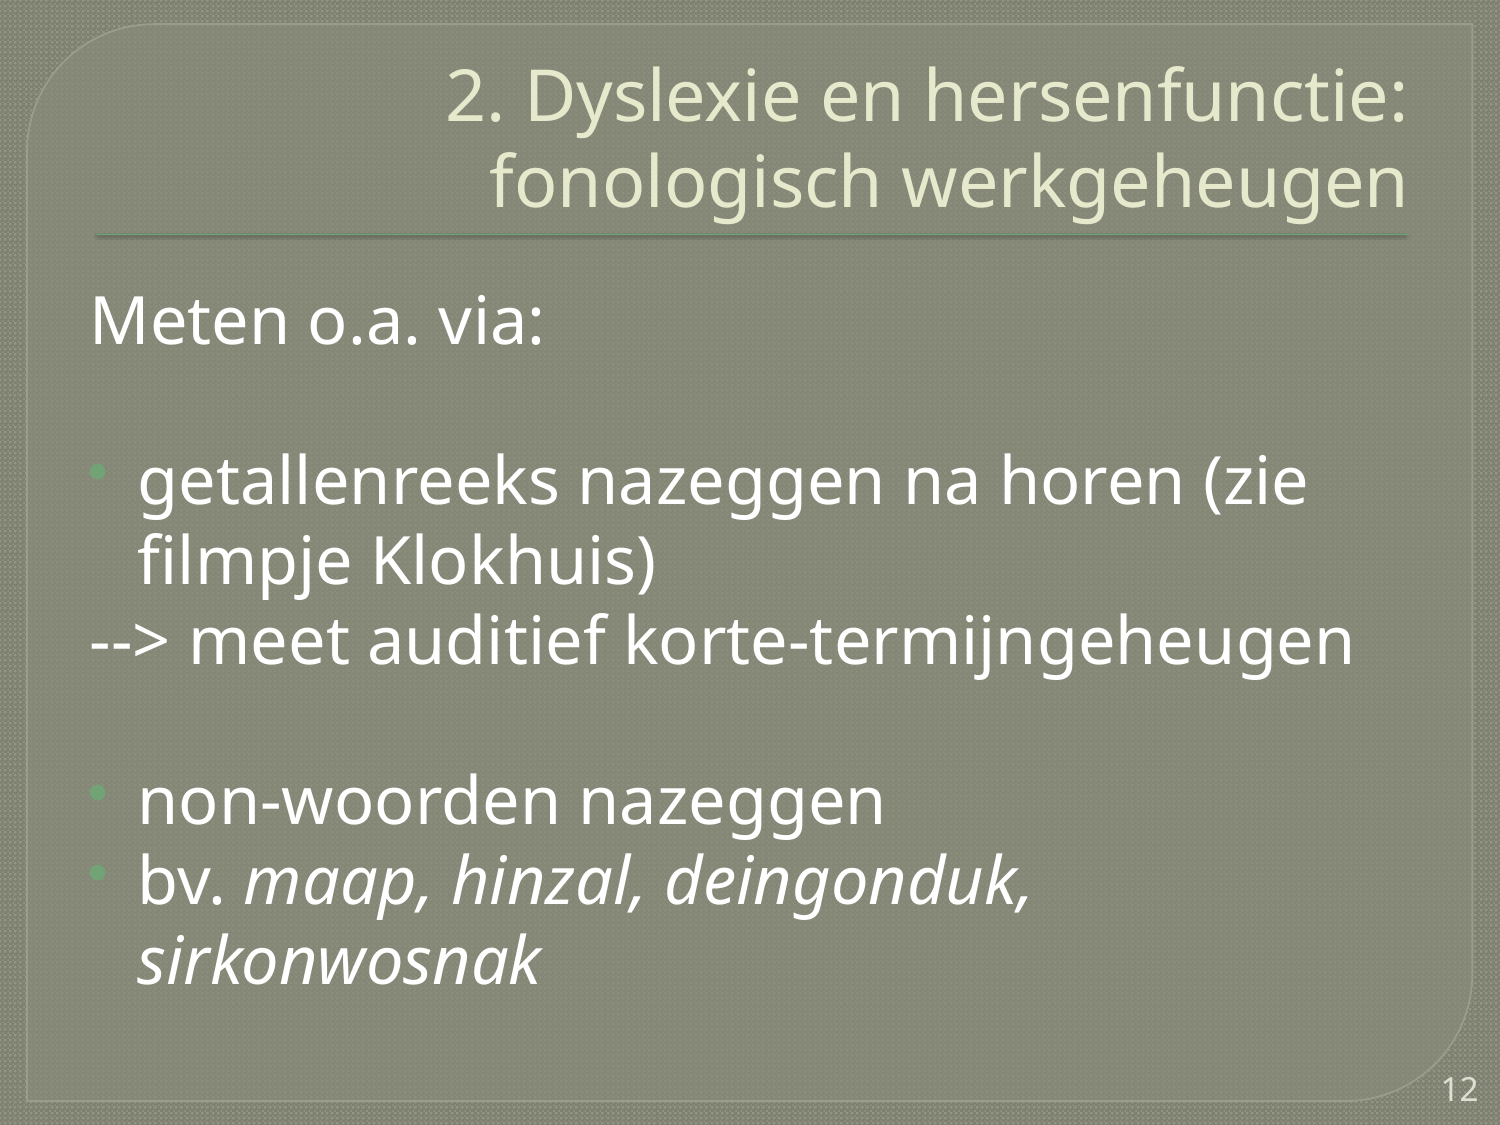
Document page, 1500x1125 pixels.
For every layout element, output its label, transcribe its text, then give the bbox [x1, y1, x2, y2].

list Meten o.a. via: getallenreeks nazeggen na horen (zie filmpje Klokhuis) --> meet auditief korte-termijngeheugen non-woorden nazeggen bv. maap, hinzal, deingonduk, sirkonwosnak [75, 270, 1425, 1013]
title 2. Dyslexie en hersenfunctie: fonologisch werkgeheugen [75, 41, 1425, 230]
slide_number 12 [1417, 1068, 1494, 1114]
